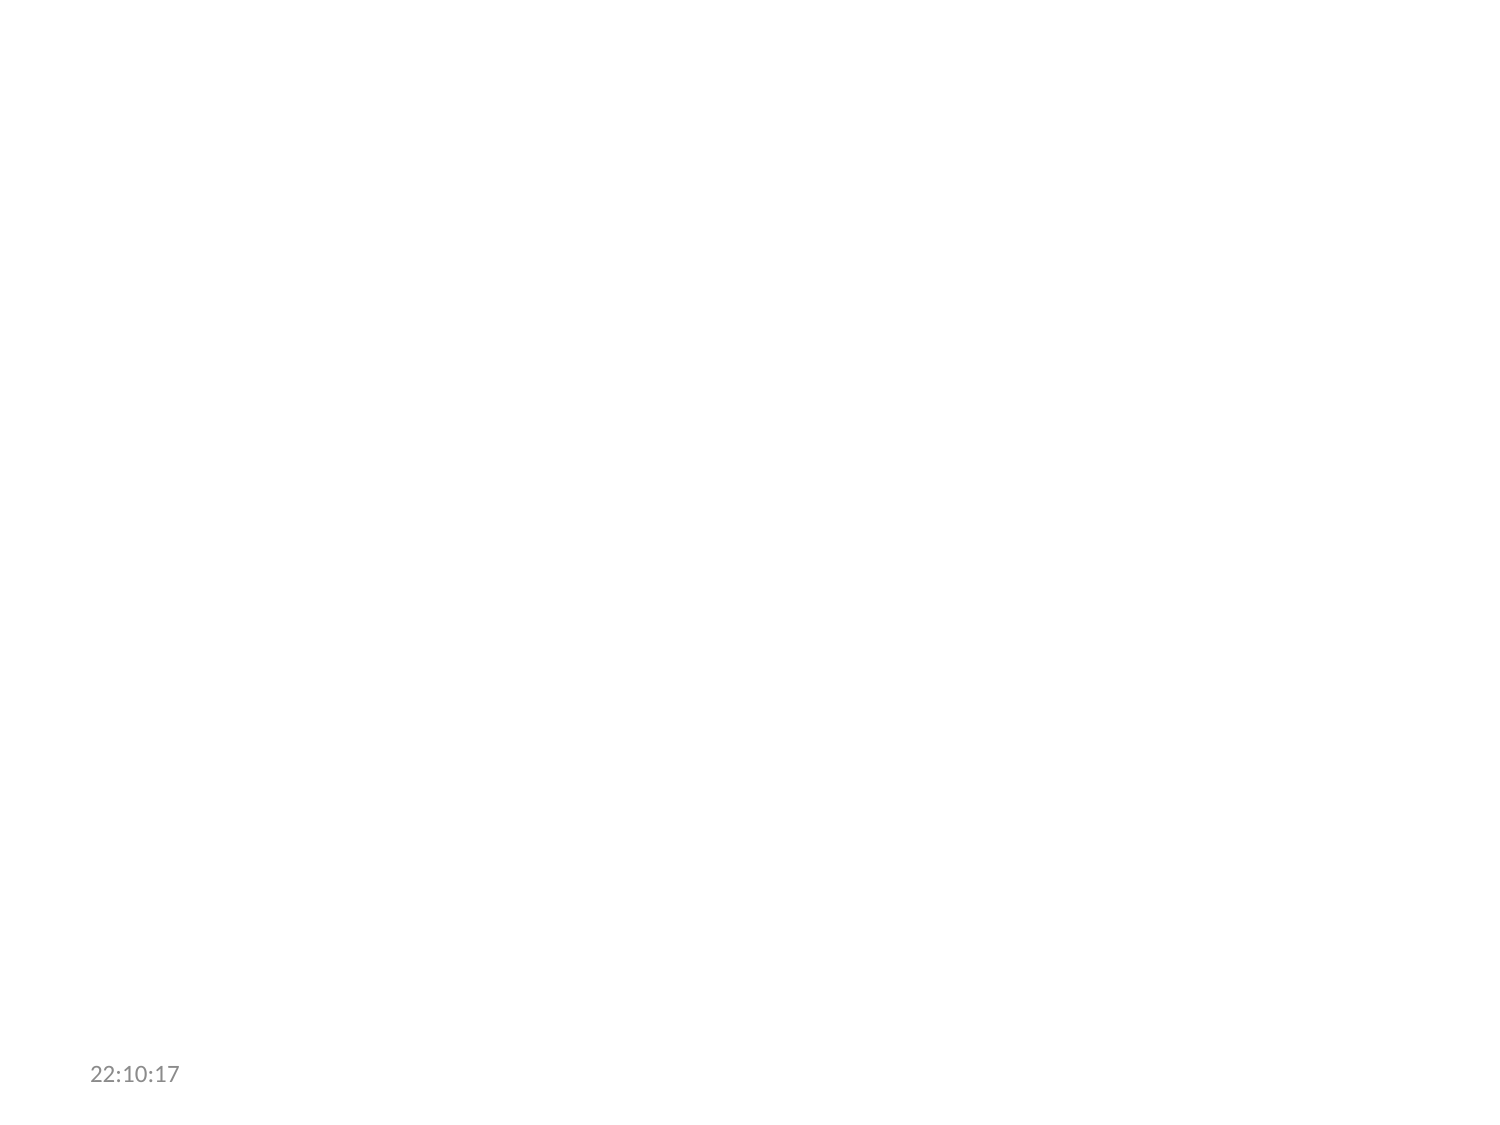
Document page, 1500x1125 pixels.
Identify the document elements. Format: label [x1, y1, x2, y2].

slide_number [75, 1042, 425, 1103]
